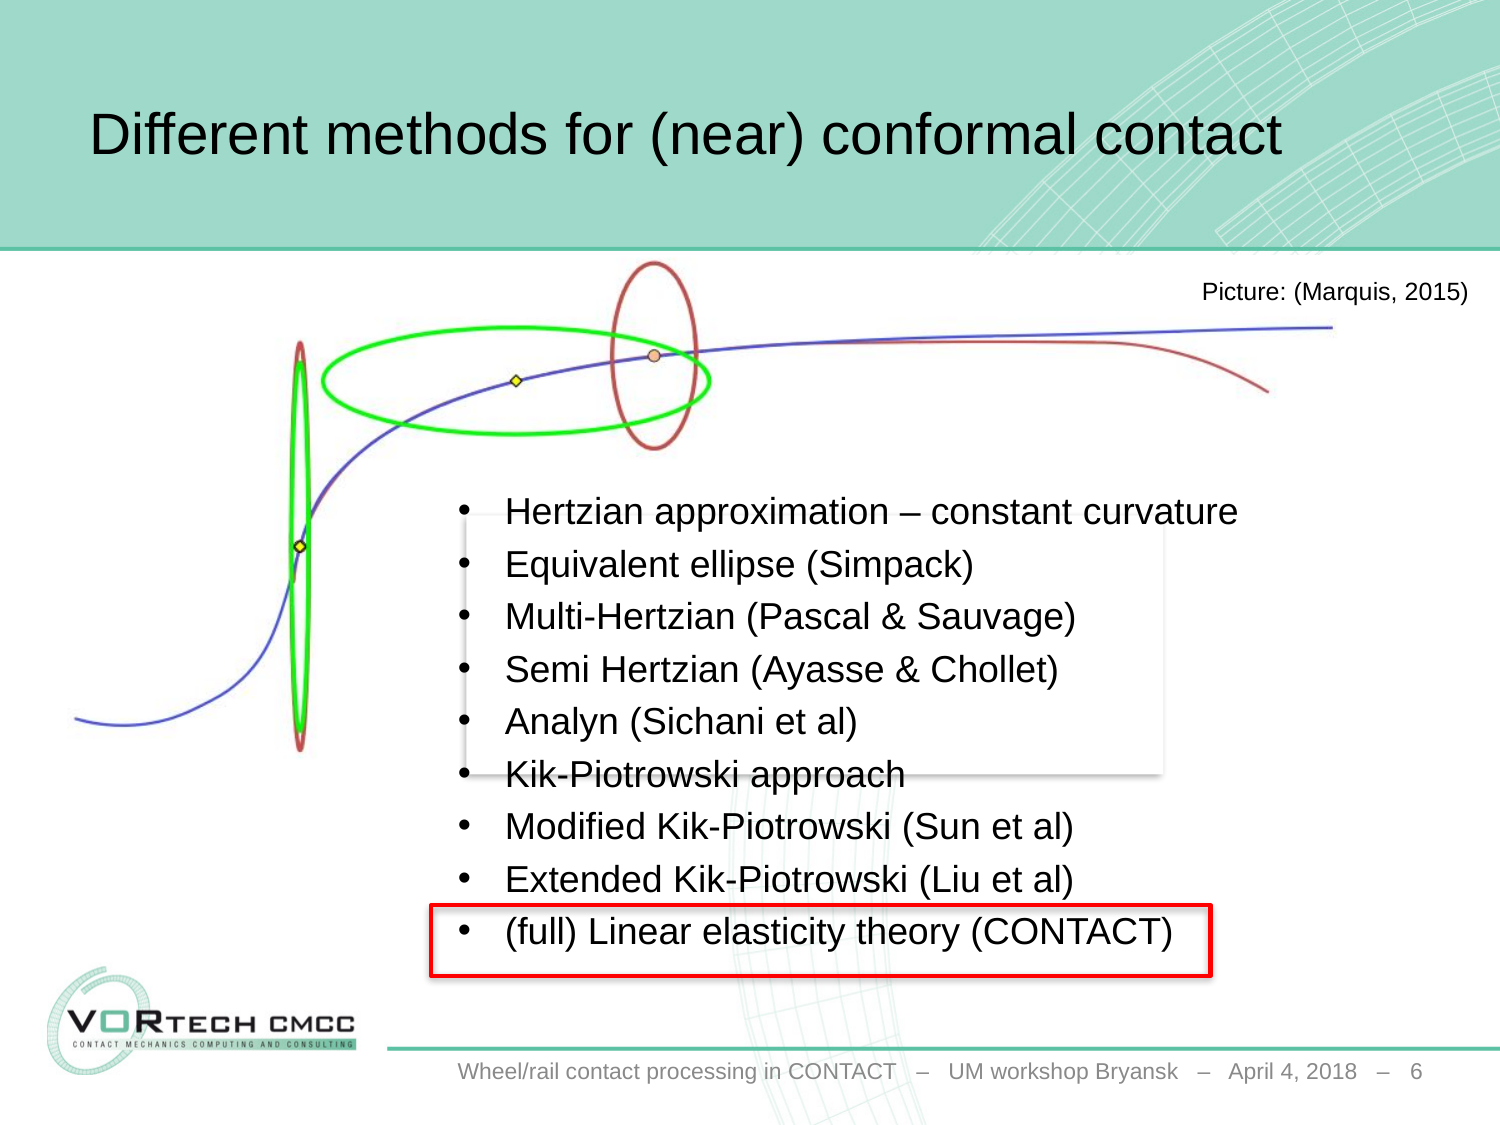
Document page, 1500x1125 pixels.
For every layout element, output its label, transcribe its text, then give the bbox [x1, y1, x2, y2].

list Hertzian approximation – constant curvature Equivalent ellipse (Simpack) Multi-Hertzian (Pascal & Sauvage) Semi Hertzian (Ayasse & Chollet) Analyn (Sichani et al) Kik-Piotrowski approach Modified Kik-Piotrowski (Sun et al) Extended Kik-Piotrowski (Liu et al) (full) Linear elasticity theory (CONTACT) [442, 782, 1341, 1000]
title Different methods for (near) conformal contact [75, 37, 1425, 225]
text_box Picture: (Marquis, 2015) [1348, 268, 1500, 313]
picture [0, 0, 1500, 1125]
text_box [67, 255, 1344, 775]
text_box [430, 904, 1211, 977]
